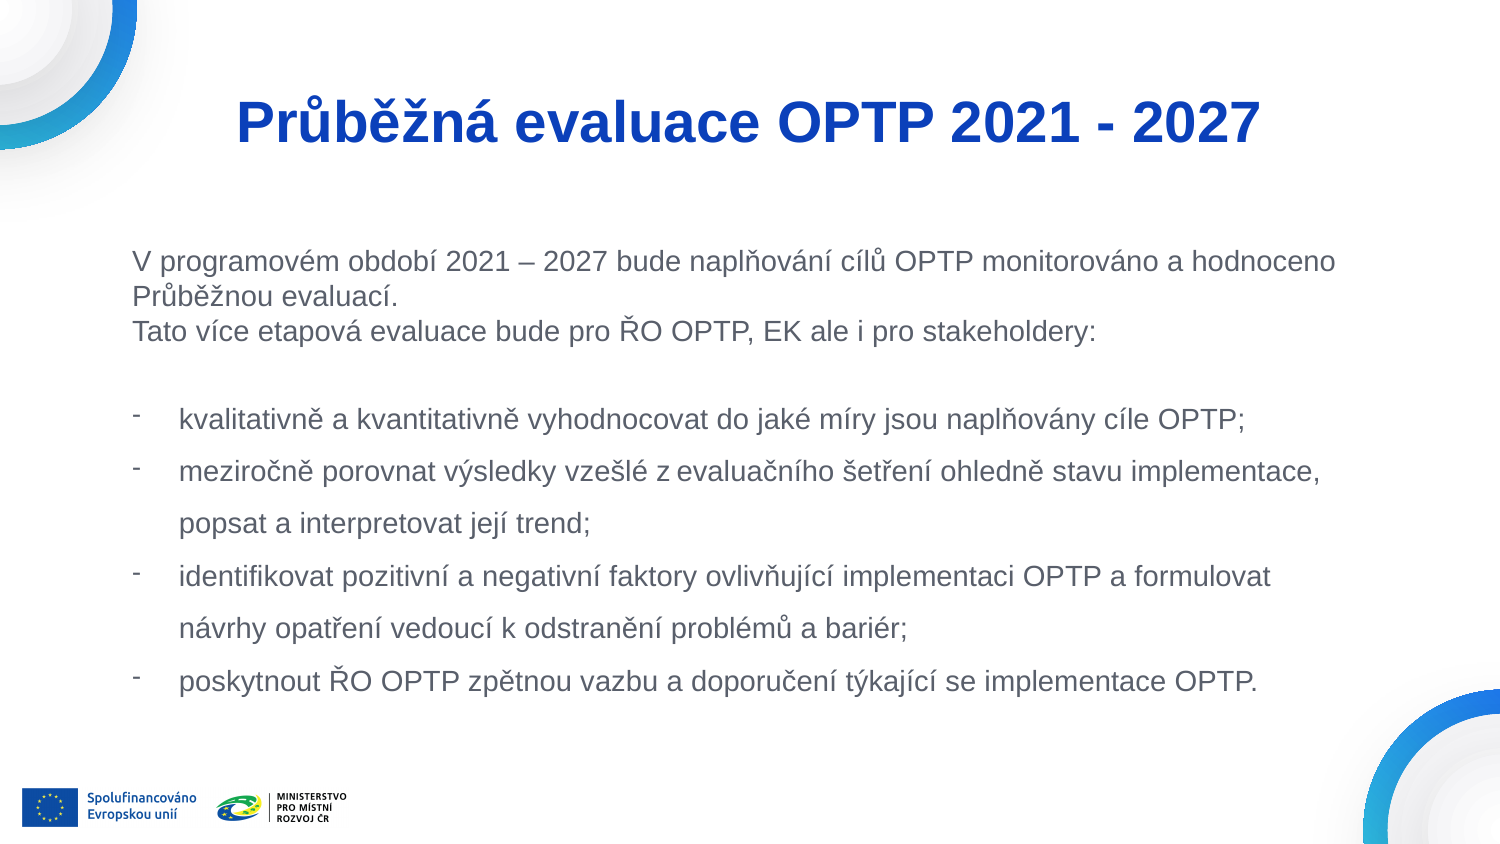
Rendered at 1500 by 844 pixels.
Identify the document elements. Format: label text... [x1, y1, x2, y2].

subtitle V programovém období 2021 – 2027 bude naplňování cílů OPTP monitorováno a hodnoceno Průběžnou evaluací. Tato více etapová evaluace bude pro ŘO OPTP, EK ale i pro stakeholdery: kvalitativně a kvantitativně vyhodnocovat do jaké míry jsou naplňovány cíle OPTP; meziročně porovnat výsledky vzešlé z evaluačního šetření ohledně stavu implementace, popsat a interpretovat její trend; identifikovat pozitivní a negativní faktory ovlivňující implementaci OPTP a formulovat návrhy opatření vedoucí k odstranění problémů a bariér; poskytnout ŘO OPTP zpětnou vazbu a doporučení týkající se implementace OPTP. [116, 189, 1383, 751]
title Průběžná evaluace OPTP 2021 - 2027 [116, 88, 1383, 150]
picture [21, 787, 349, 828]
